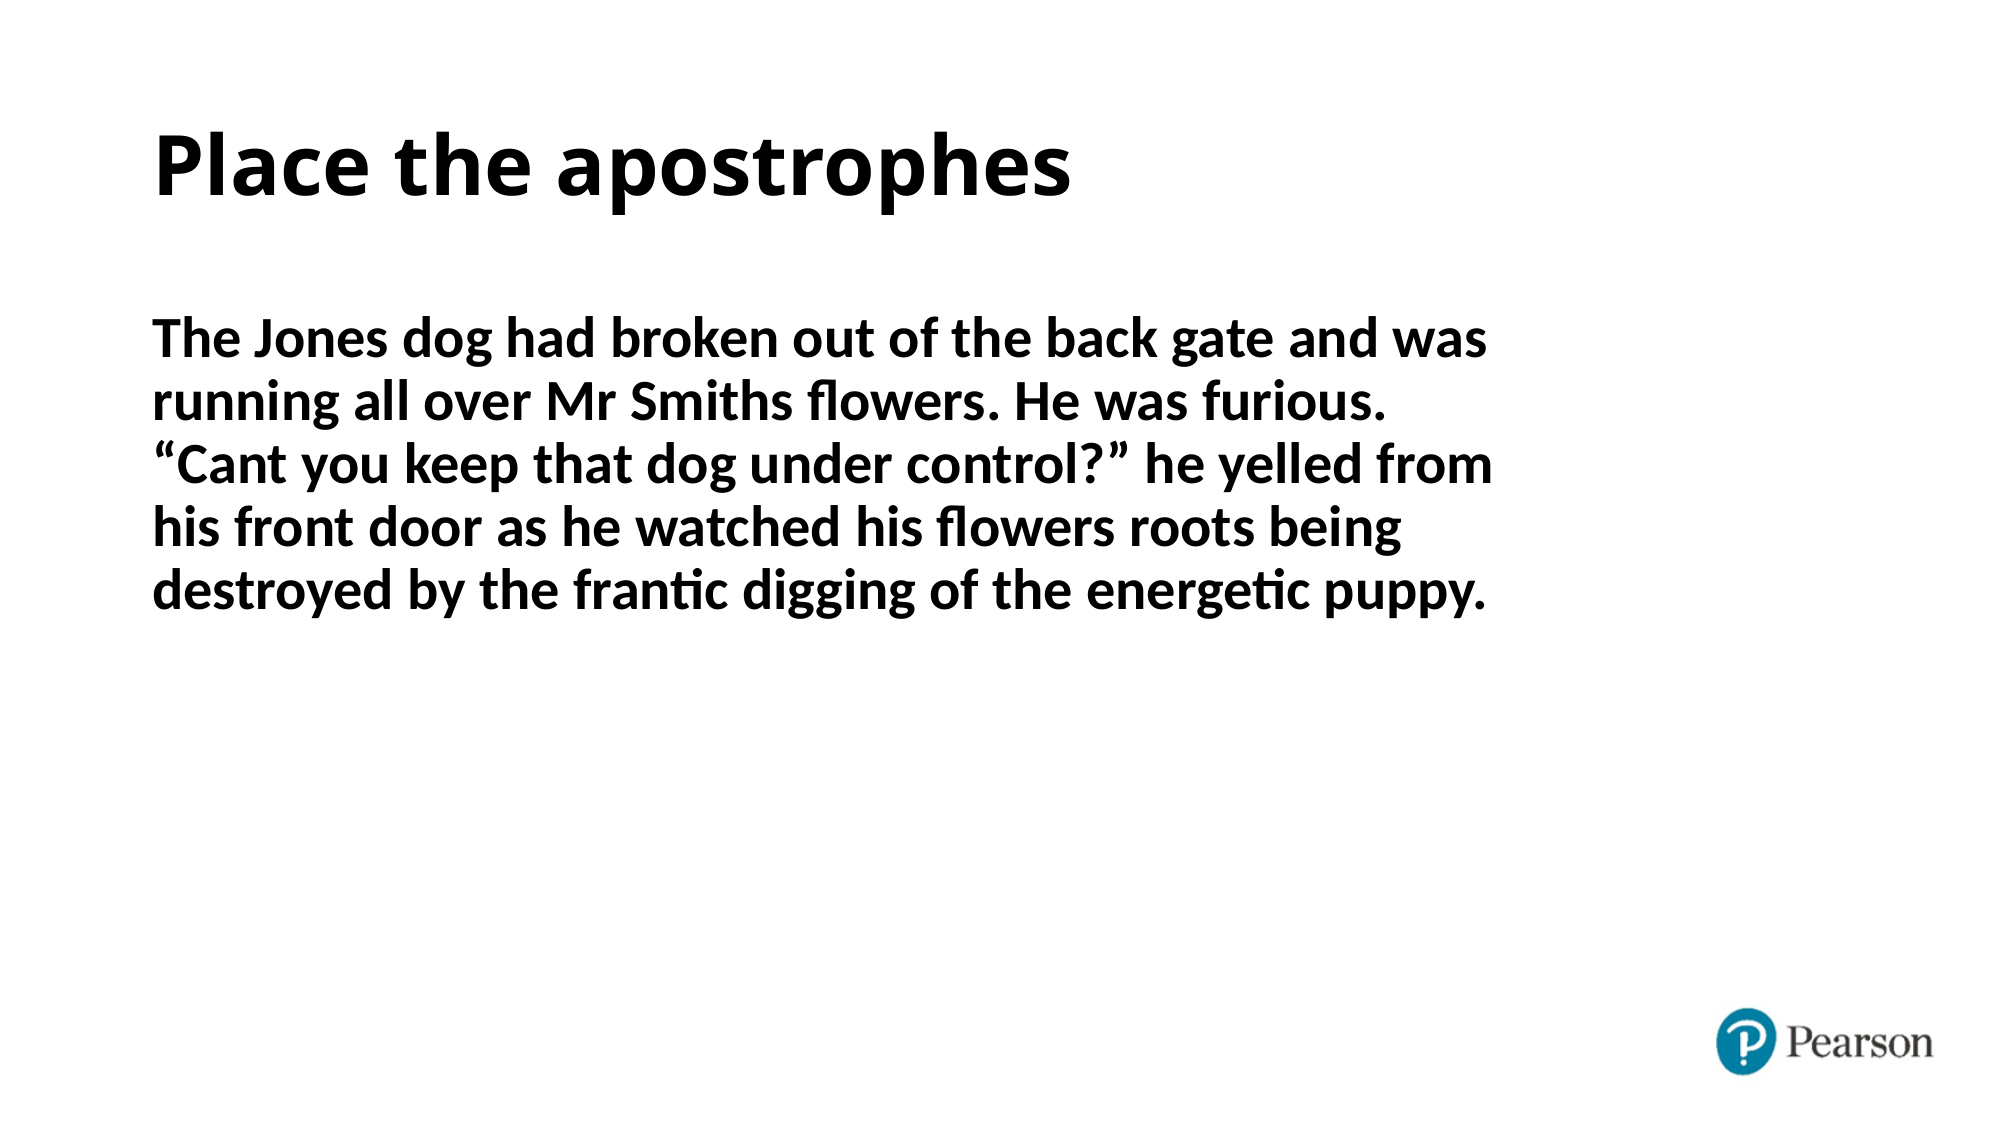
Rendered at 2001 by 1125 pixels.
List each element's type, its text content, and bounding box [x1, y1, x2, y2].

title Place the apostrophes [137, 59, 1863, 278]
list The Jones dog had broken out of the back gate and was running all over Mr Smiths flowers. He was furious. “Cant you keep that dog under control?” he yelled from his front door as he watched his flowers roots being destroyed by the frantic digging of the energetic puppy. [137, 299, 1535, 1014]
picture [1706, 993, 1944, 1086]
